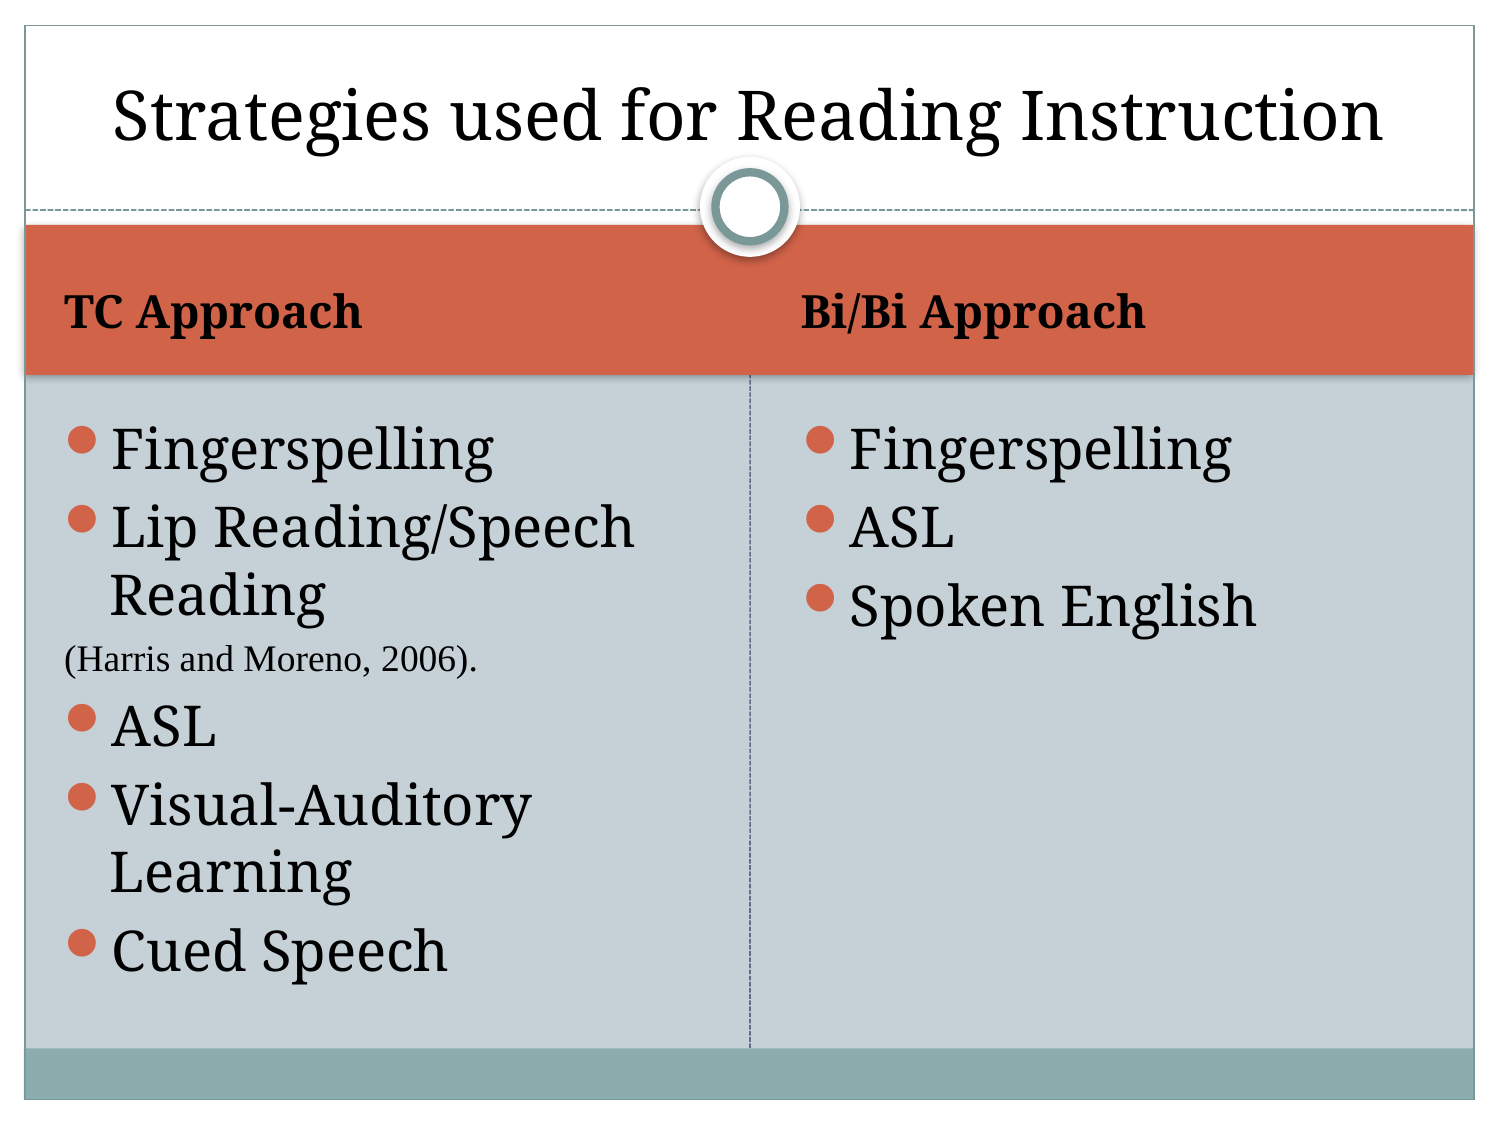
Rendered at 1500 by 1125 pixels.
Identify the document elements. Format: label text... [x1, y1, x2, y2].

title Strategies used for Reading Instruction [49, 37, 1450, 162]
list Bi/Bi Approach [785, 249, 1450, 371]
list TC Approach [48, 249, 714, 371]
list Fingerspelling Lip Reading/Speech Reading (Harris and Moreno, 2006). ASL Visual-Auditory Learning Cued Speech [49, 405, 713, 1032]
list Fingerspelling ASL Spoken English [787, 405, 1450, 1033]
